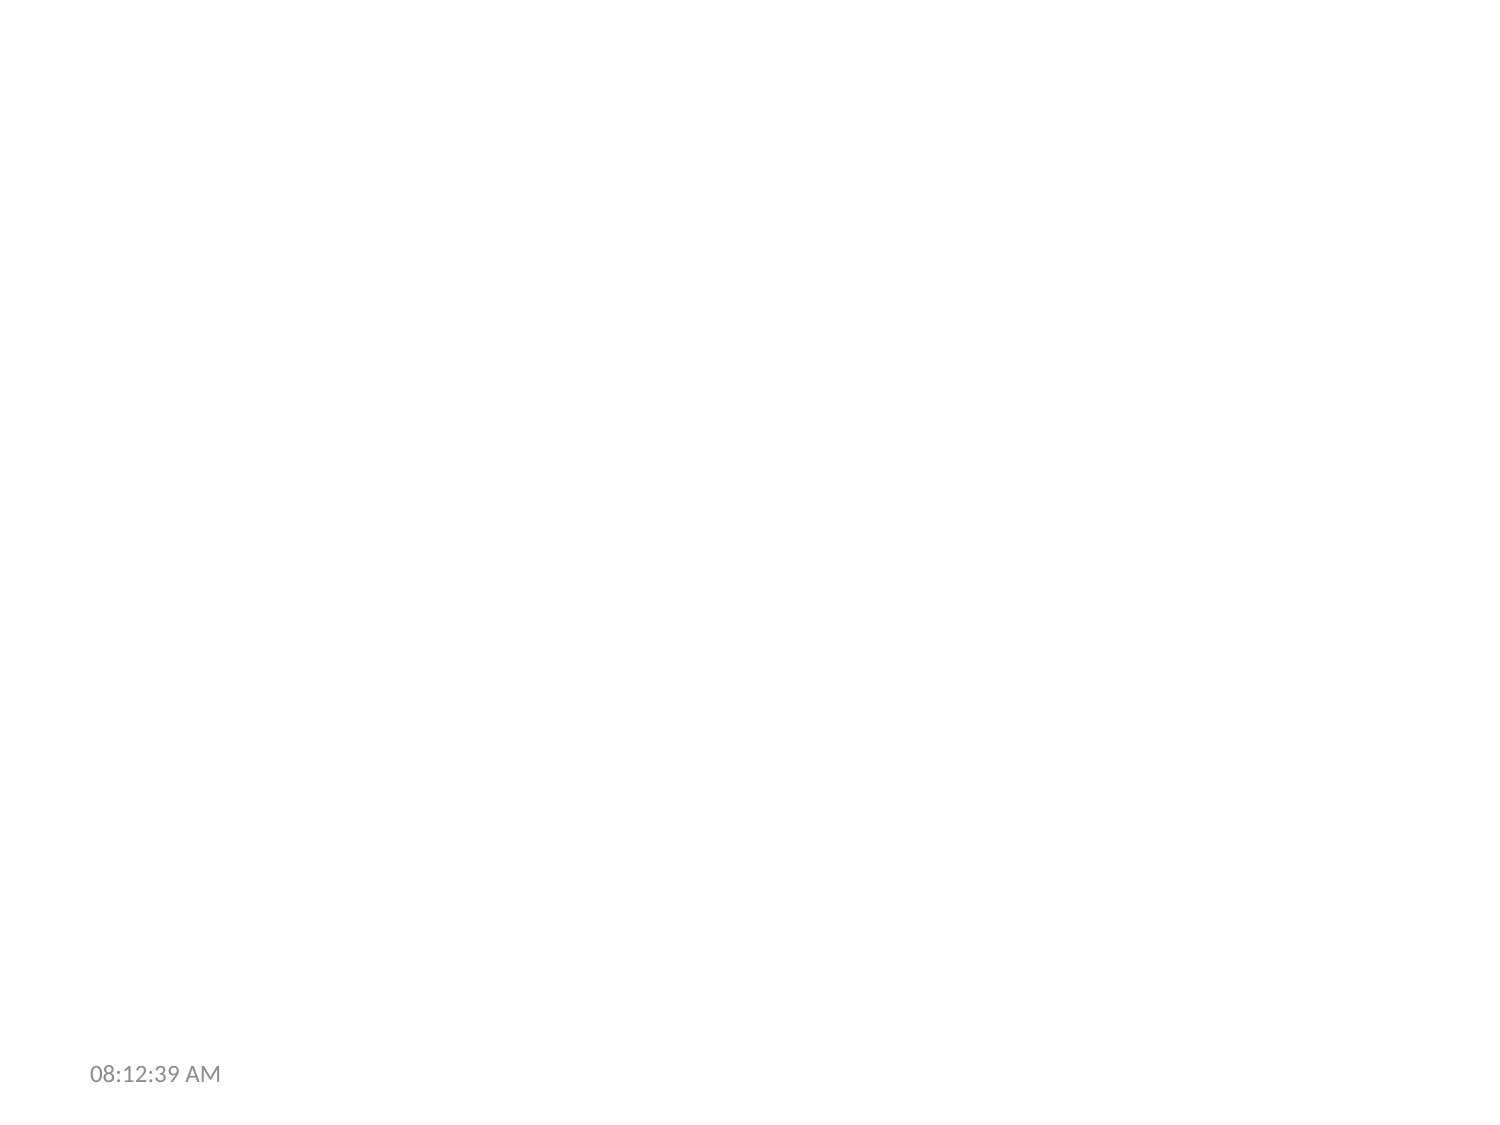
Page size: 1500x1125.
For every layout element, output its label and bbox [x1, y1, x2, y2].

slide_number [75, 1042, 425, 1103]
